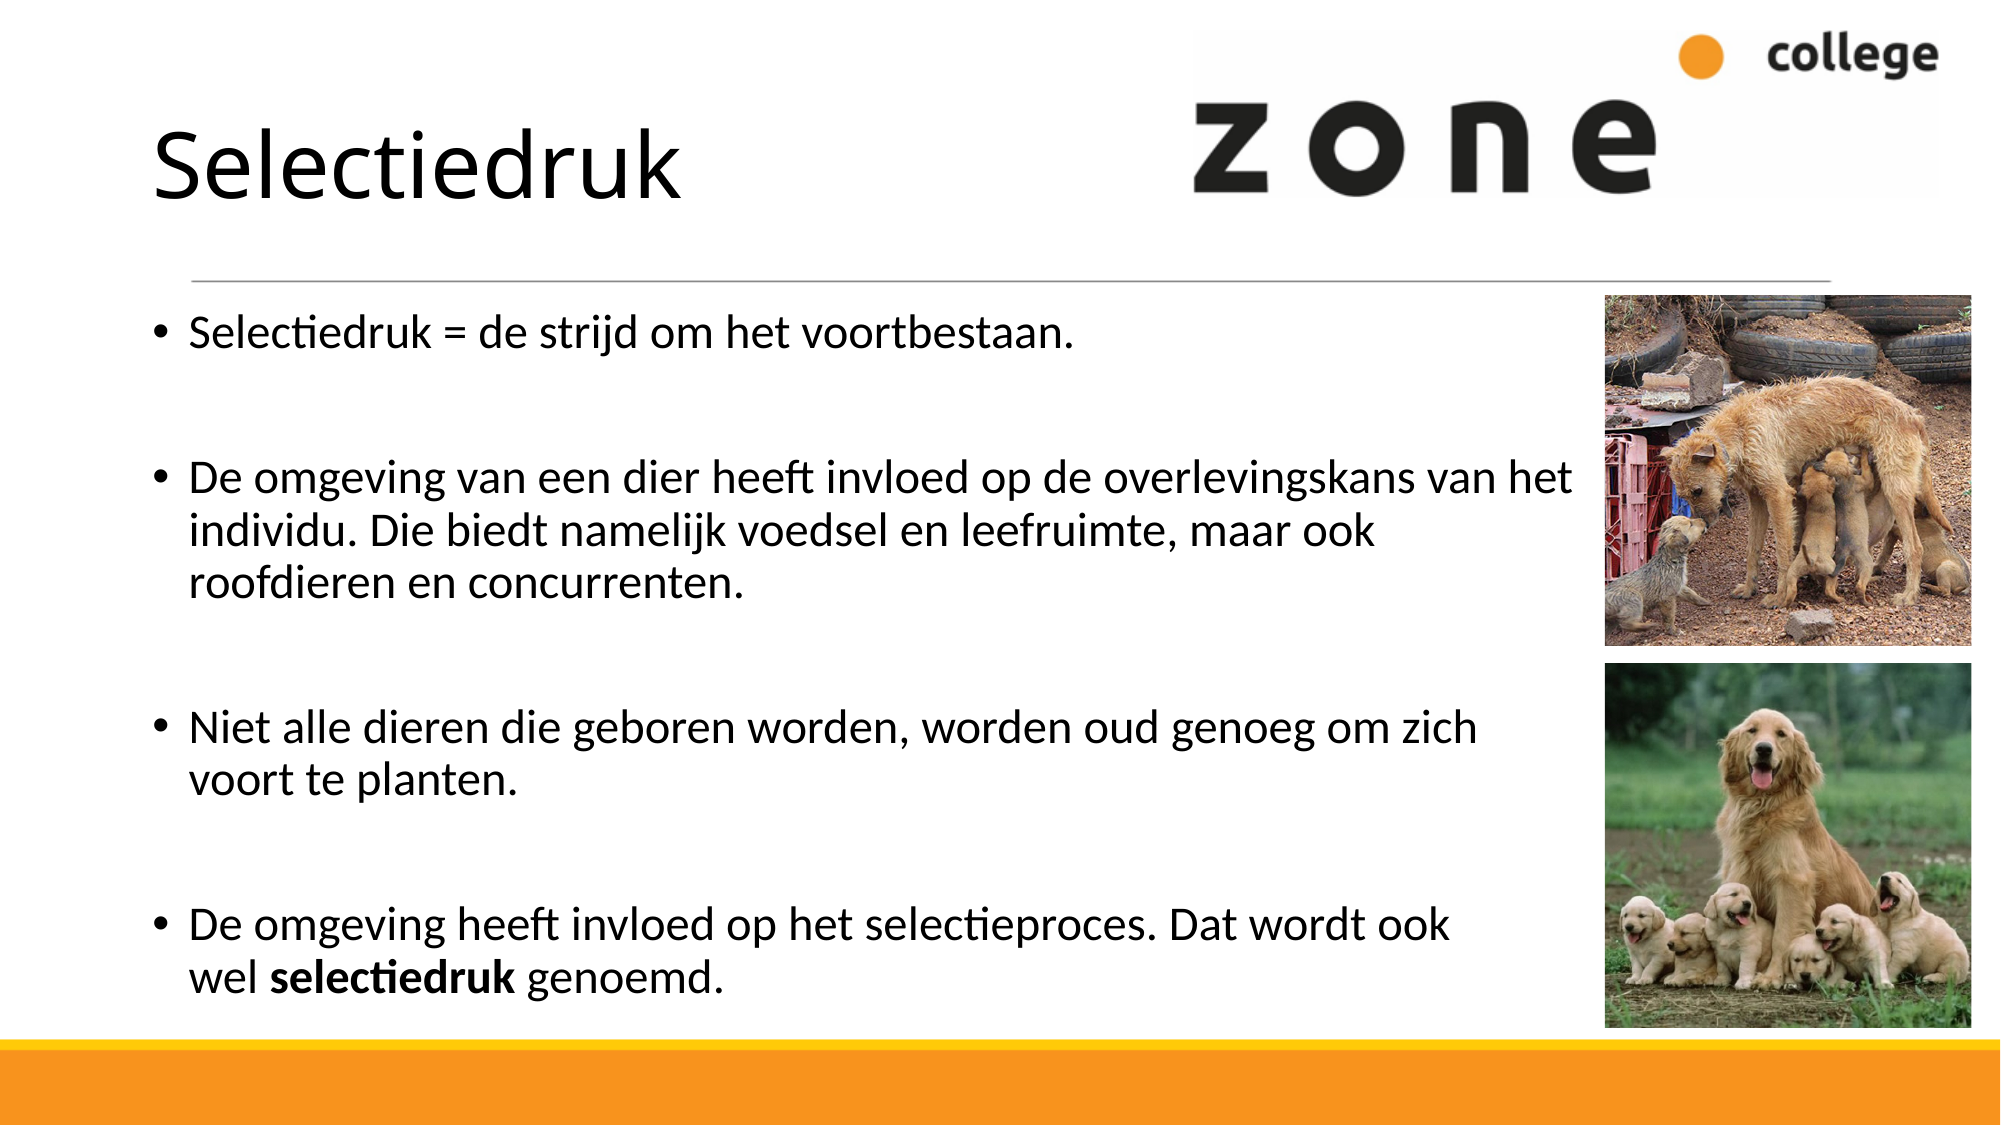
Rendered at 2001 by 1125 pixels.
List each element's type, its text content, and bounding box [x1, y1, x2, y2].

picture [0, 0, 2001, 1125]
list Selectiedruk = de strijd om het voortbestaan. De omgeving van een dier heeft invloed op de overlevingskans van het individu. Die biedt namelijk voedsel en leefruimte, maar ook roofdieren en concurrenten. Niet alle dieren die geboren worden, worden oud genoeg om zich voort te planten. De omgeving heeft invloed op het selectieproces. Dat wordt ook wel selectiedruk genoemd. [137, 299, 1605, 1014]
title Selectiedruk [137, 59, 1863, 278]
